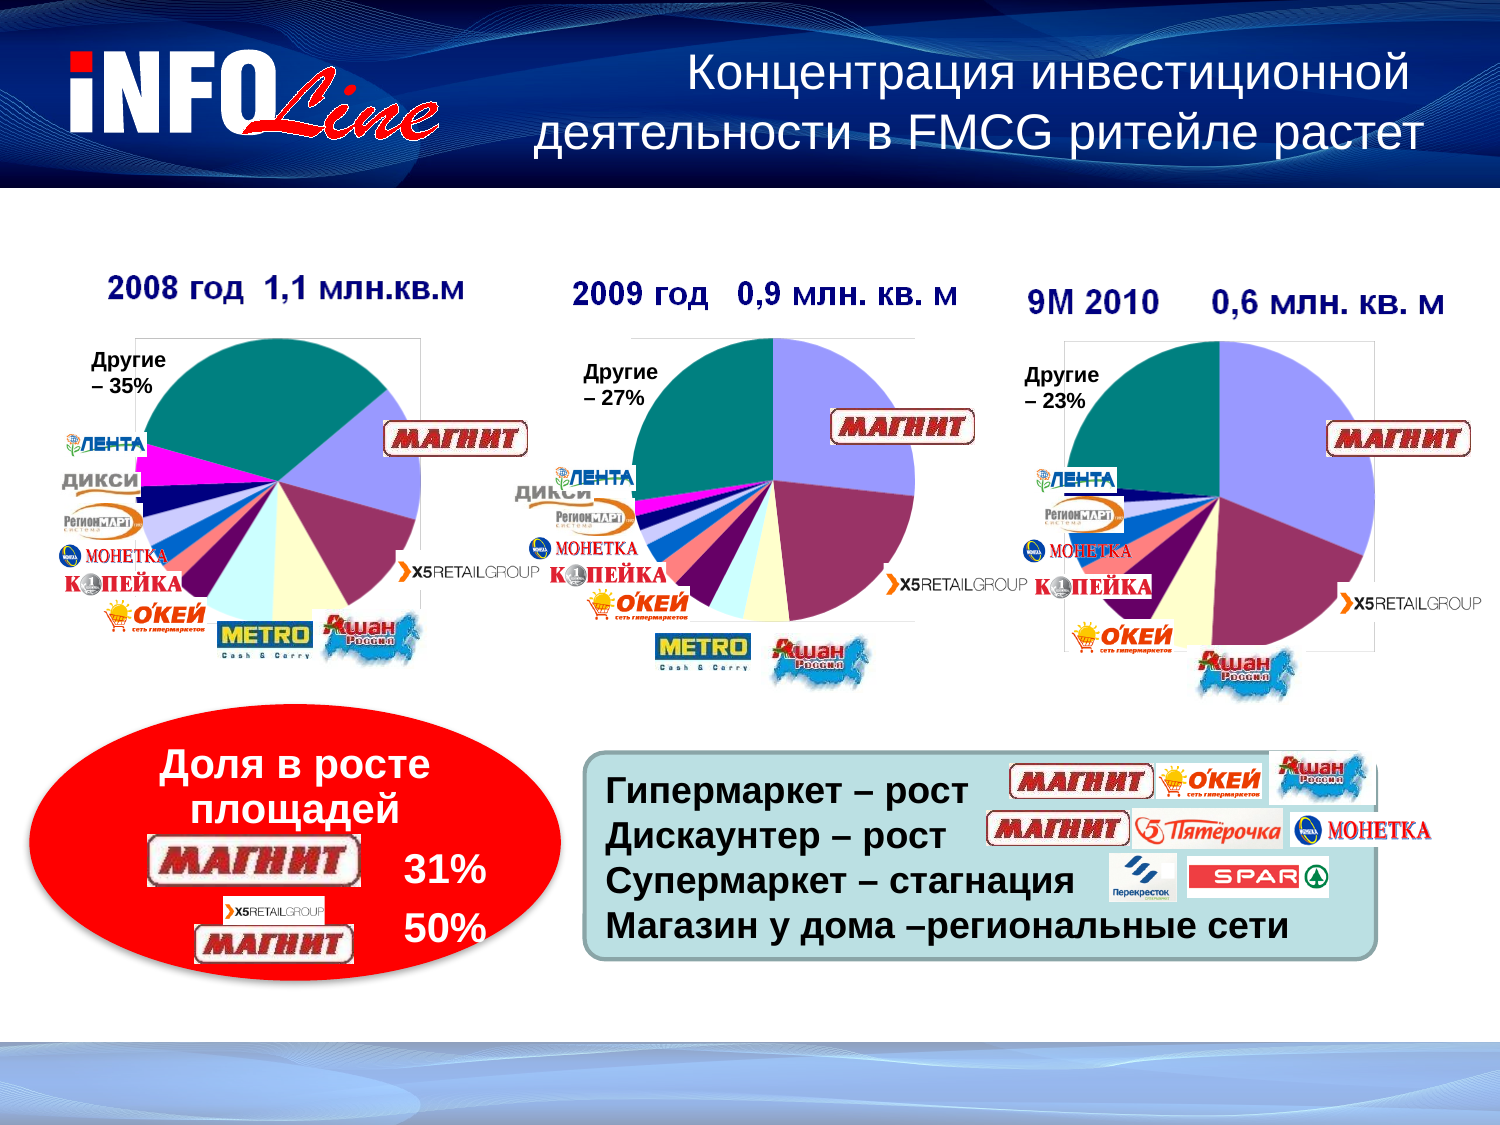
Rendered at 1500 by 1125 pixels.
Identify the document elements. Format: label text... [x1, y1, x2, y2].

picture [1068, 618, 1175, 655]
picture [1034, 573, 1152, 599]
picture [395, 465, 640, 590]
picture [217, 609, 432, 669]
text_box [64, 960, 1442, 1105]
picture [1186, 855, 1330, 898]
picture [60, 472, 142, 498]
picture [1009, 762, 1154, 799]
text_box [61, 263, 533, 648]
picture [64, 571, 182, 596]
picture [1109, 852, 1177, 903]
picture [1186, 645, 1306, 705]
text_box Гипермаркет – рост Дискаунтер – рост Супермаркет – стагнация Магазин у дома –региональные сети [582, 750, 1379, 959]
picture [1289, 812, 1432, 847]
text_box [70, 49, 439, 141]
picture [1269, 751, 1377, 805]
picture [761, 633, 881, 693]
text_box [29, 703, 562, 981]
picture [64, 503, 144, 541]
picture [64, 432, 147, 458]
picture [883, 563, 947, 603]
picture [655, 632, 751, 671]
picture [548, 562, 690, 622]
picture [1156, 762, 1262, 799]
picture [830, 408, 947, 445]
picture [57, 543, 169, 568]
picture [101, 597, 207, 634]
picture [1326, 420, 1471, 457]
picture [0, 1042, 1500, 1125]
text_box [509, 271, 1033, 659]
picture [0, 0, 1500, 188]
picture [1132, 808, 1283, 849]
picture [1021, 538, 1134, 563]
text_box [947, 278, 1500, 688]
picture [383, 420, 528, 457]
picture [1337, 582, 1483, 622]
picture [985, 810, 1131, 847]
picture [147, 833, 361, 887]
picture [1045, 496, 1124, 533]
picture [194, 896, 355, 965]
picture [1034, 467, 1117, 493]
